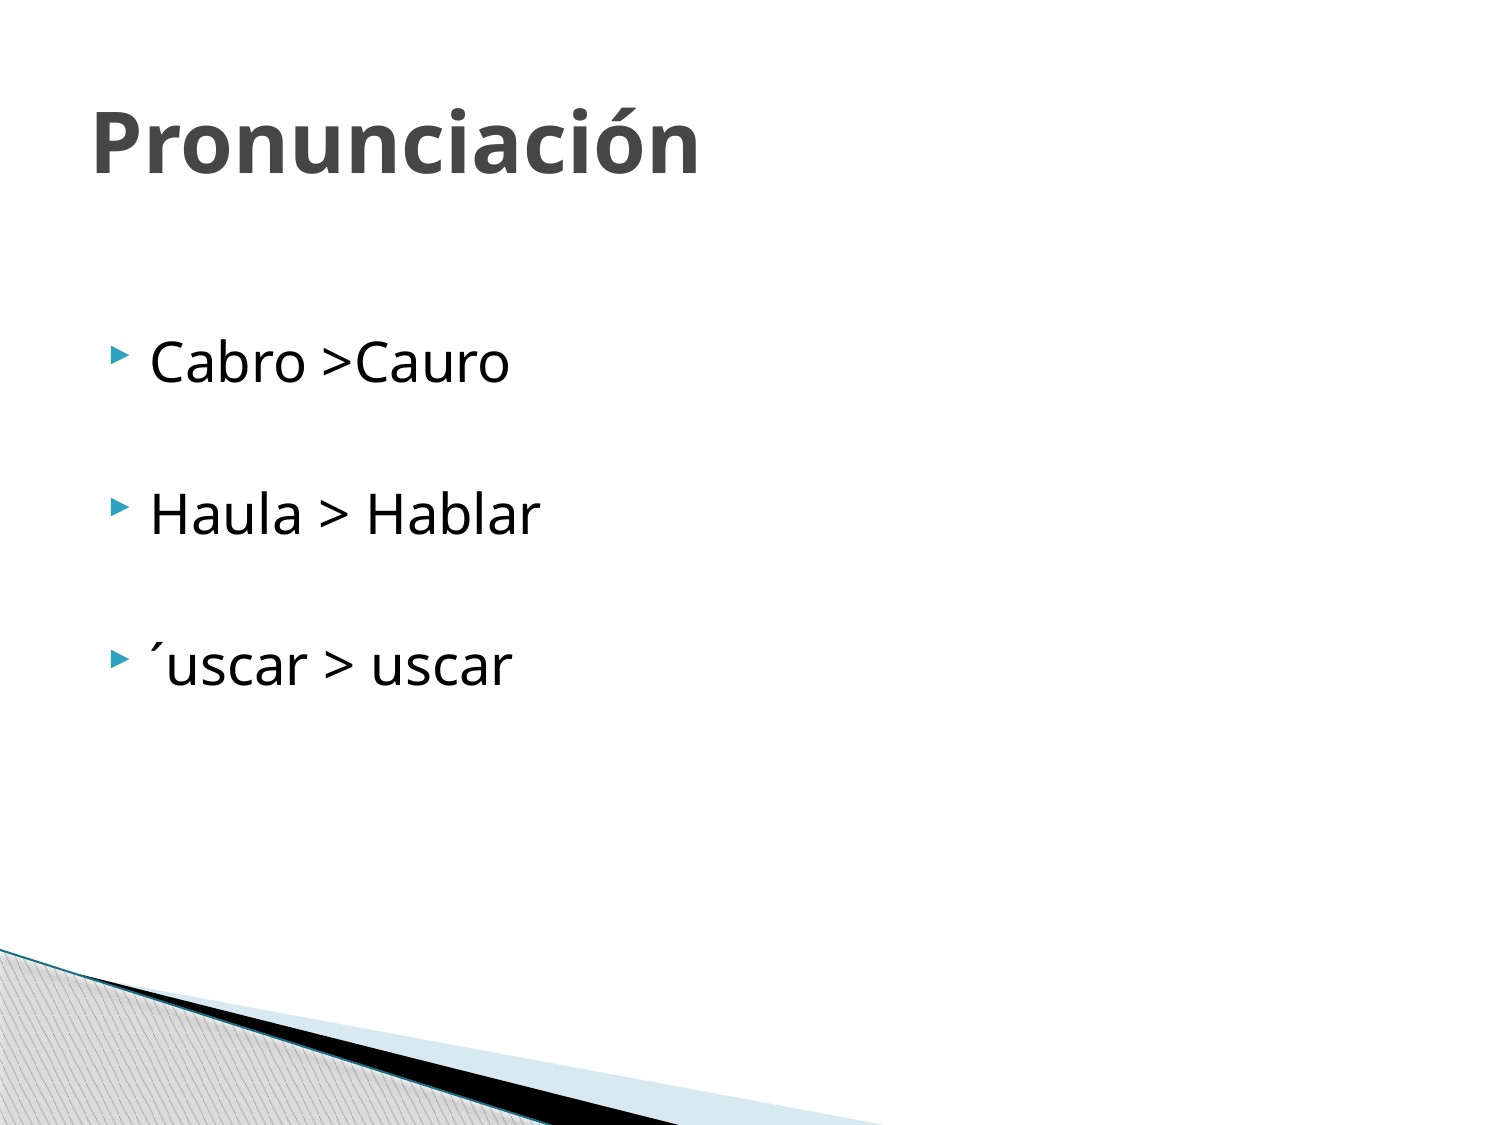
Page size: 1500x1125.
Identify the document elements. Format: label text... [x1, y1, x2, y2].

title Pronunciación [75, 45, 1425, 233]
list Cabro >Cauro Haula > Hablar ´uscar > uscar [75, 243, 1425, 986]
